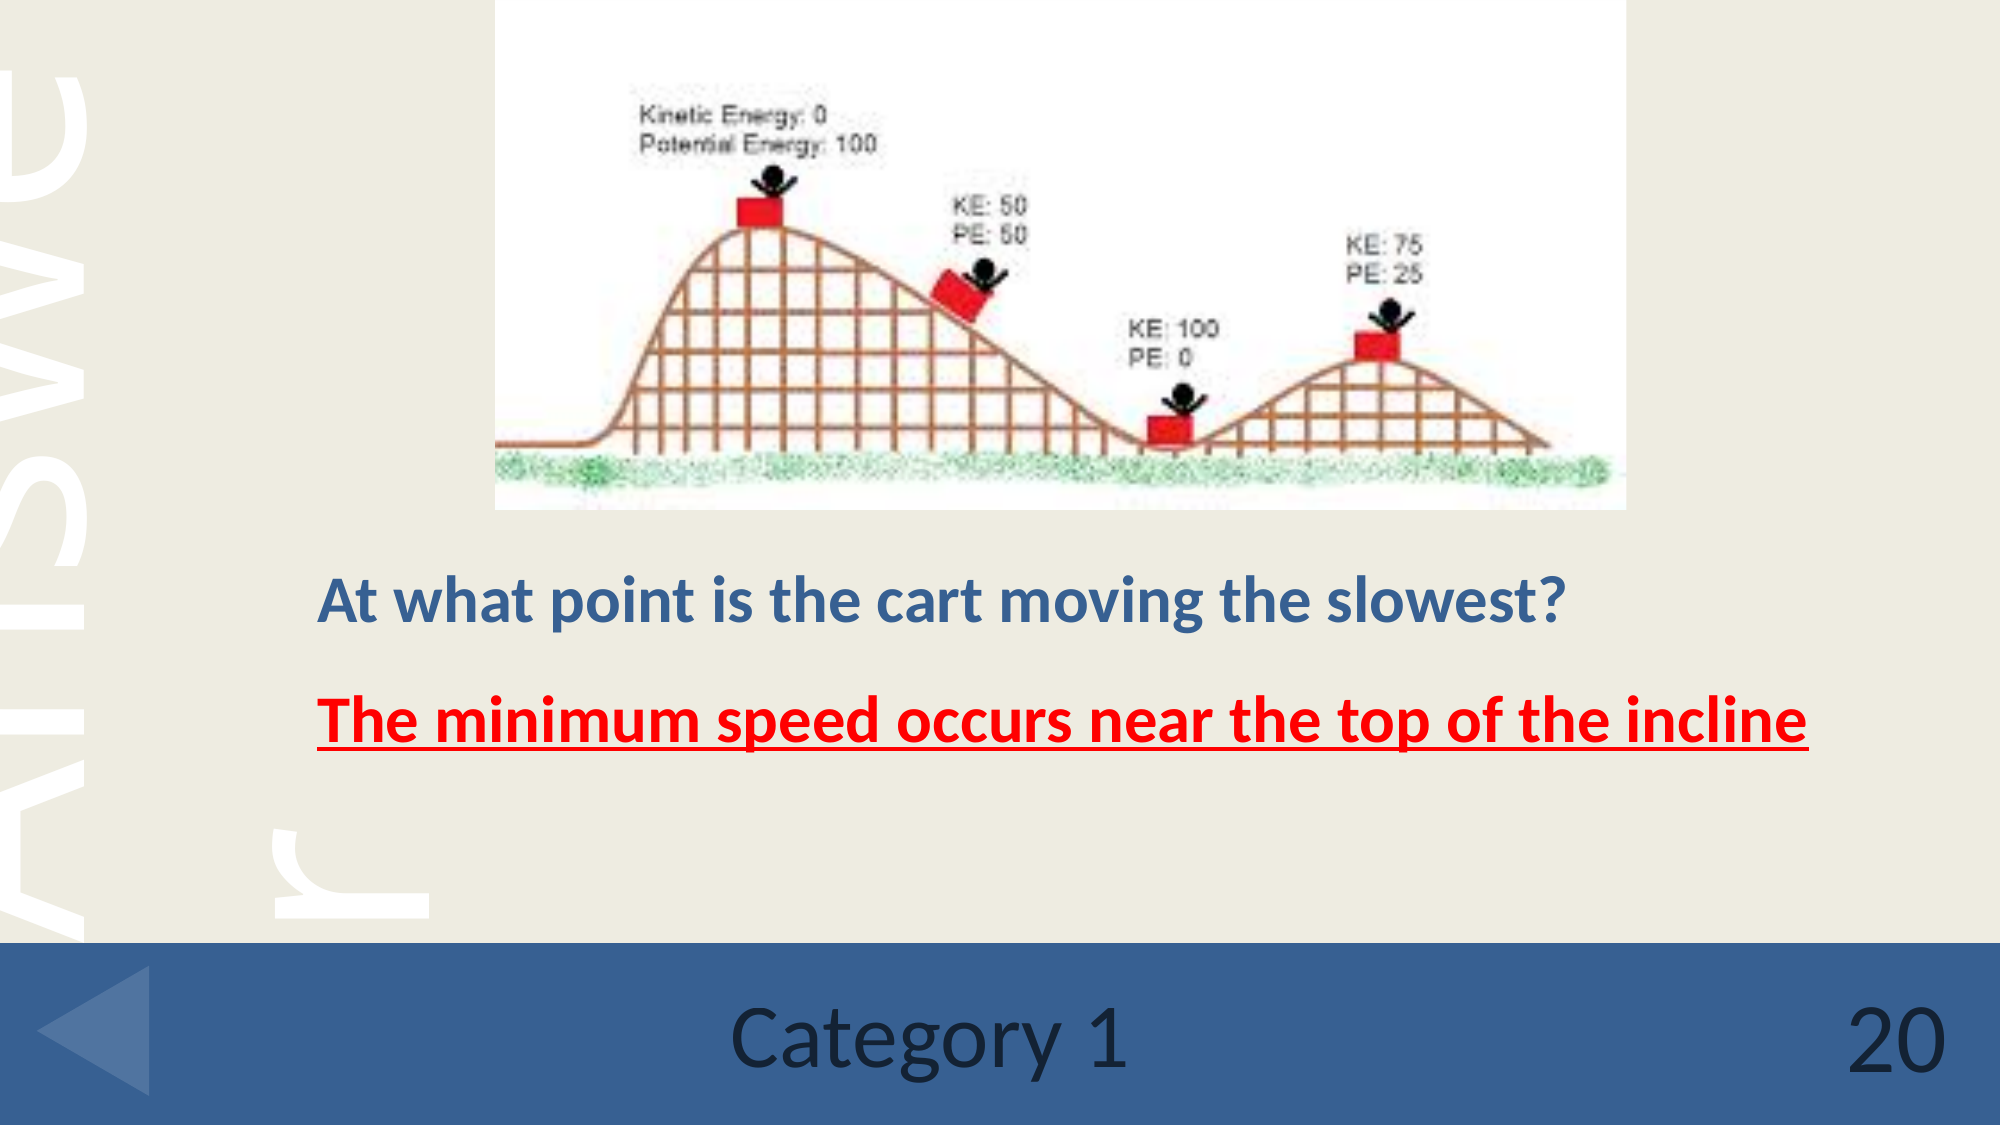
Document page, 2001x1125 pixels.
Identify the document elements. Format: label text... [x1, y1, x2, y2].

picture [494, 0, 1627, 511]
list At what point is the cart moving the slowest? The minimum speed occurs near the top of the incline [302, 559, 1866, 874]
title Category 1 [30, 937, 1831, 1125]
list 20 [1831, 967, 1963, 1097]
